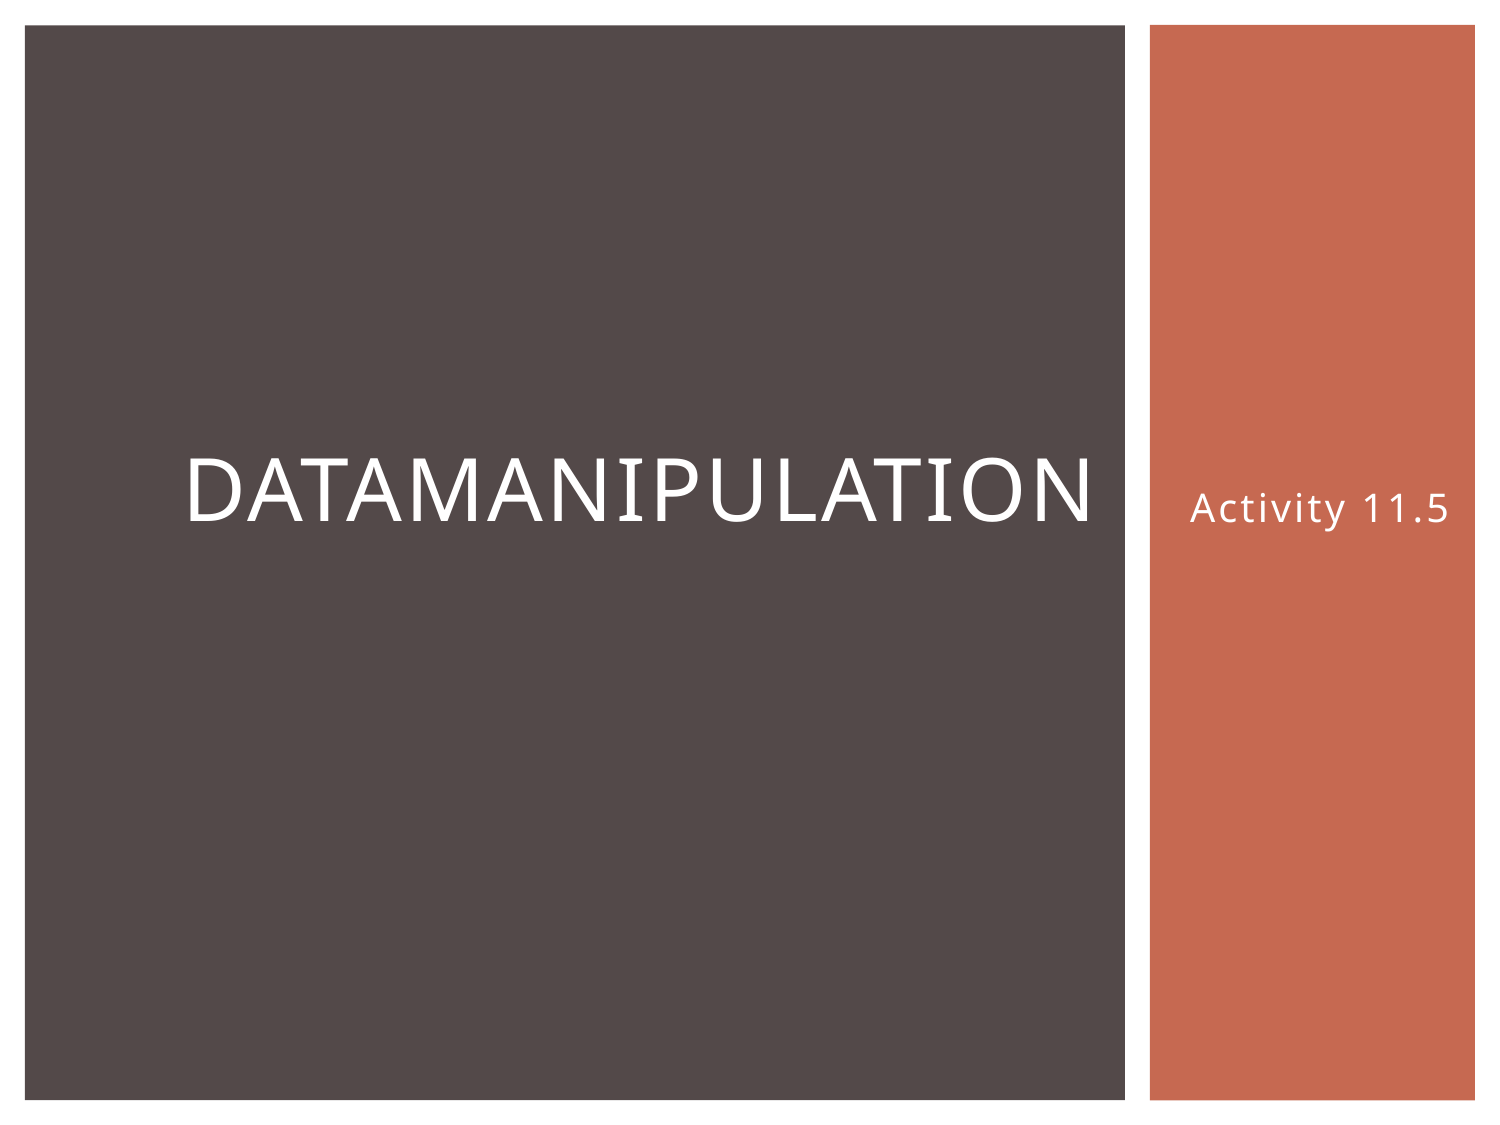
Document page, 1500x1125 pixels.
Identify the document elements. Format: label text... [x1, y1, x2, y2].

subtitle Activity 11.5 [1175, 362, 1488, 650]
title Datamanipulation [75, 336, 1113, 637]
